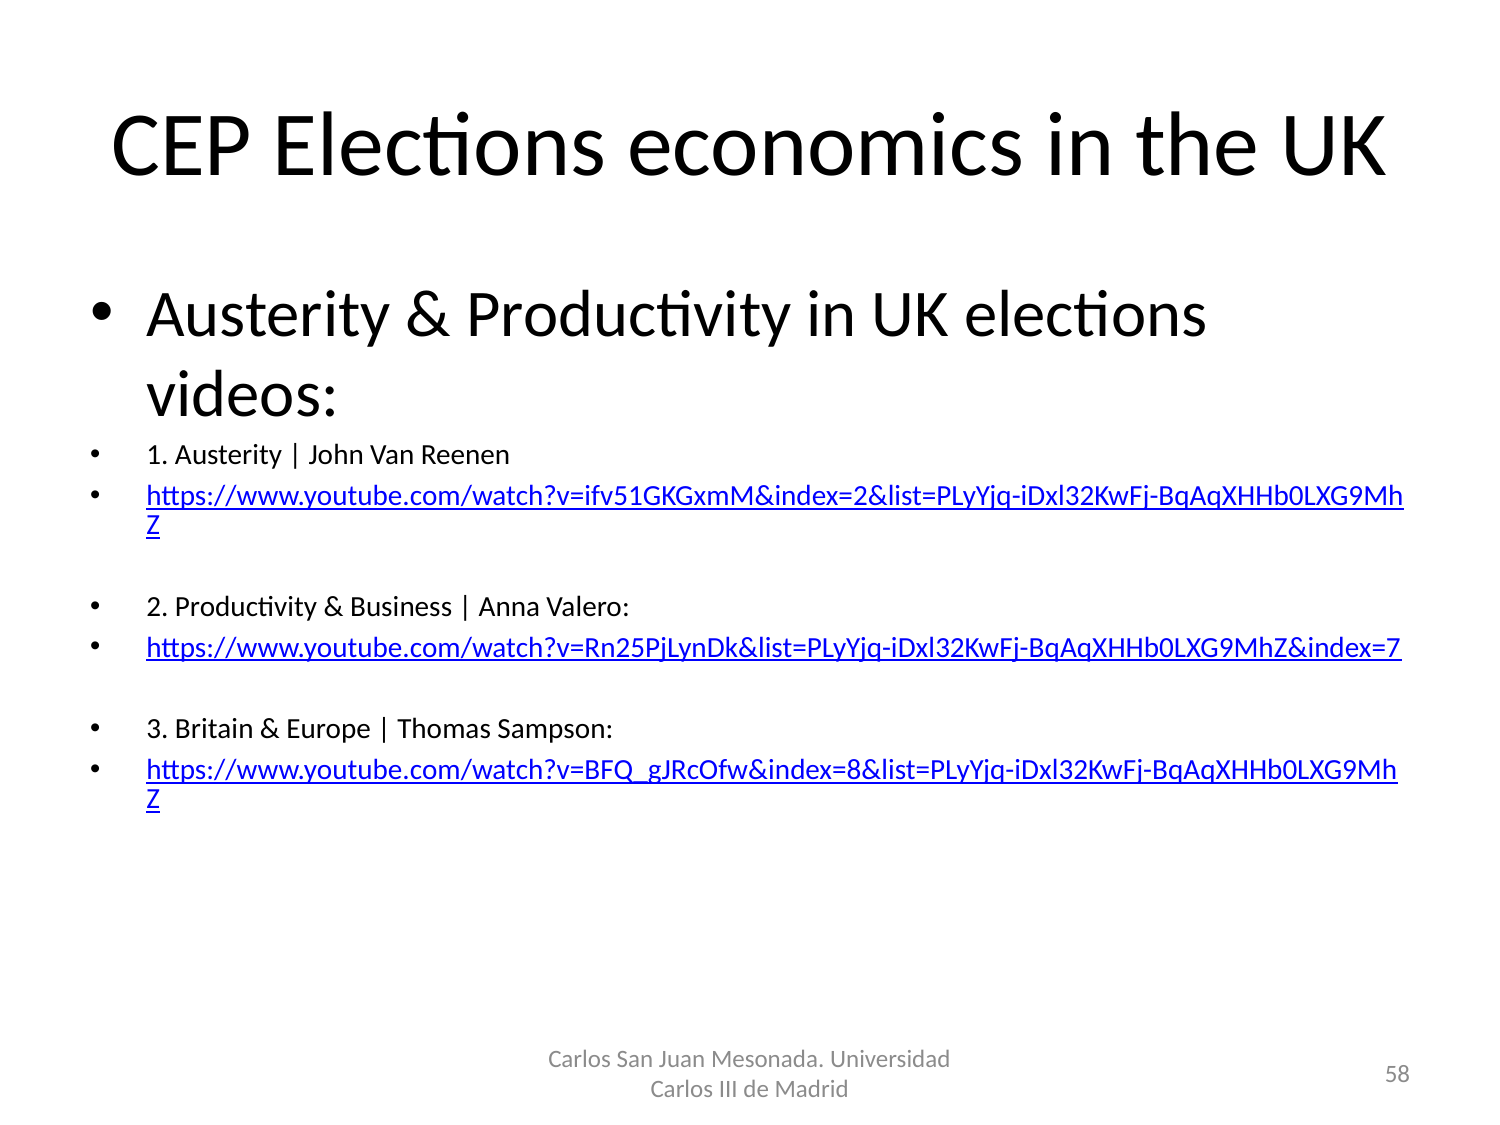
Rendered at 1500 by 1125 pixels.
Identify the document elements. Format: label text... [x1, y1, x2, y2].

text_box 58 [1074, 1042, 1425, 1103]
text_box Carlos San Juan Mesonada. Universidad Carlos III de Madrid [512, 1042, 988, 1103]
list Austerity & Productivity in UK elections videos: 1. Austerity | John Van Reenen https://www.youtube.com/watch?v=ifv51GKGxmM&index=2&list=PLyYjq-iDxl32KwFj-BqAqXHHb0LXG9MhZ 2. Productivity & Business | Anna Valero: https://www.youtube.com/watch?v=Rn25PjLynDk&list=PLyYjq-iDxl32KwFj-BqAqXHHb0LXG9MhZ&index=7 3. Britain & Europe | Thomas Sampson: https://www.youtube.com/watch?v=BFQ_gJRcOfw&index=8&list=PLyYjq-iDxl32KwFj-BqAqXHHb0LXG9MhZ [74, 262, 1426, 1006]
title CEP Elections economics in the UK [74, 44, 1426, 233]
